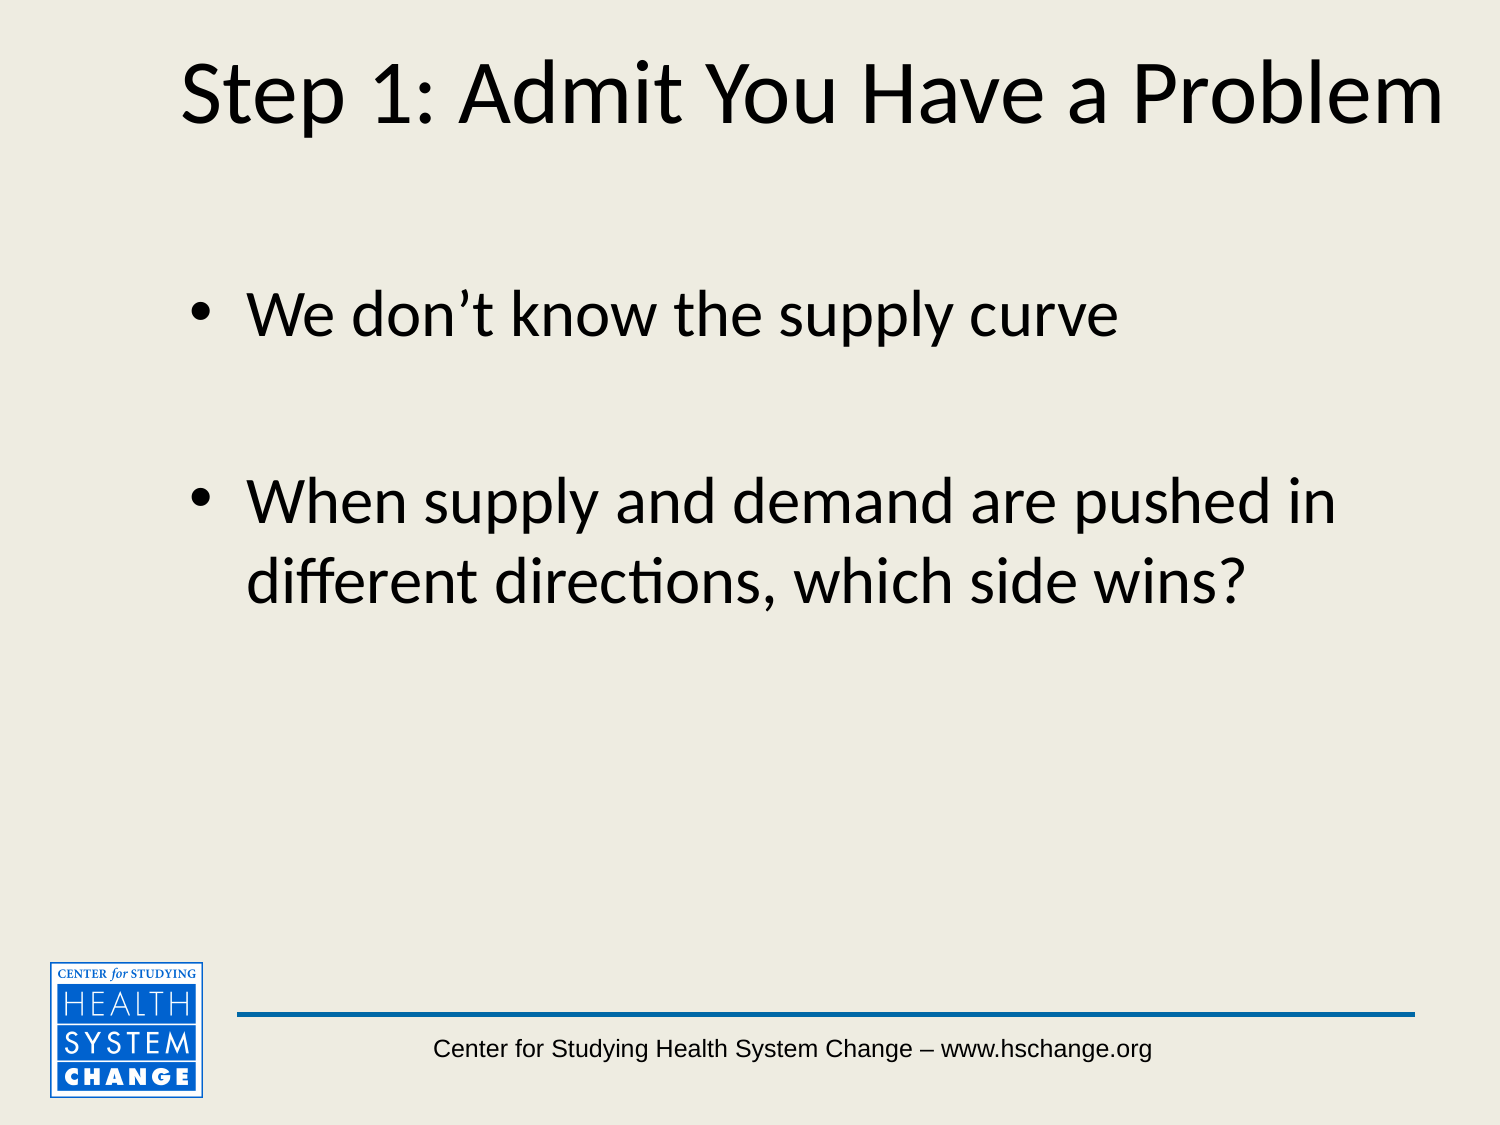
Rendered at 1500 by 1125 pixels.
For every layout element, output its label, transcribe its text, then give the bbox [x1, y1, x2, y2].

picture [50, 962, 203, 1098]
list We don’t know the supply curve When supply and demand are pushed in different directions, which side wins? [174, 262, 1425, 900]
title Step 1: Admit You Have a Problem [112, 24, 1463, 213]
picture [237, 1012, 1415, 1017]
